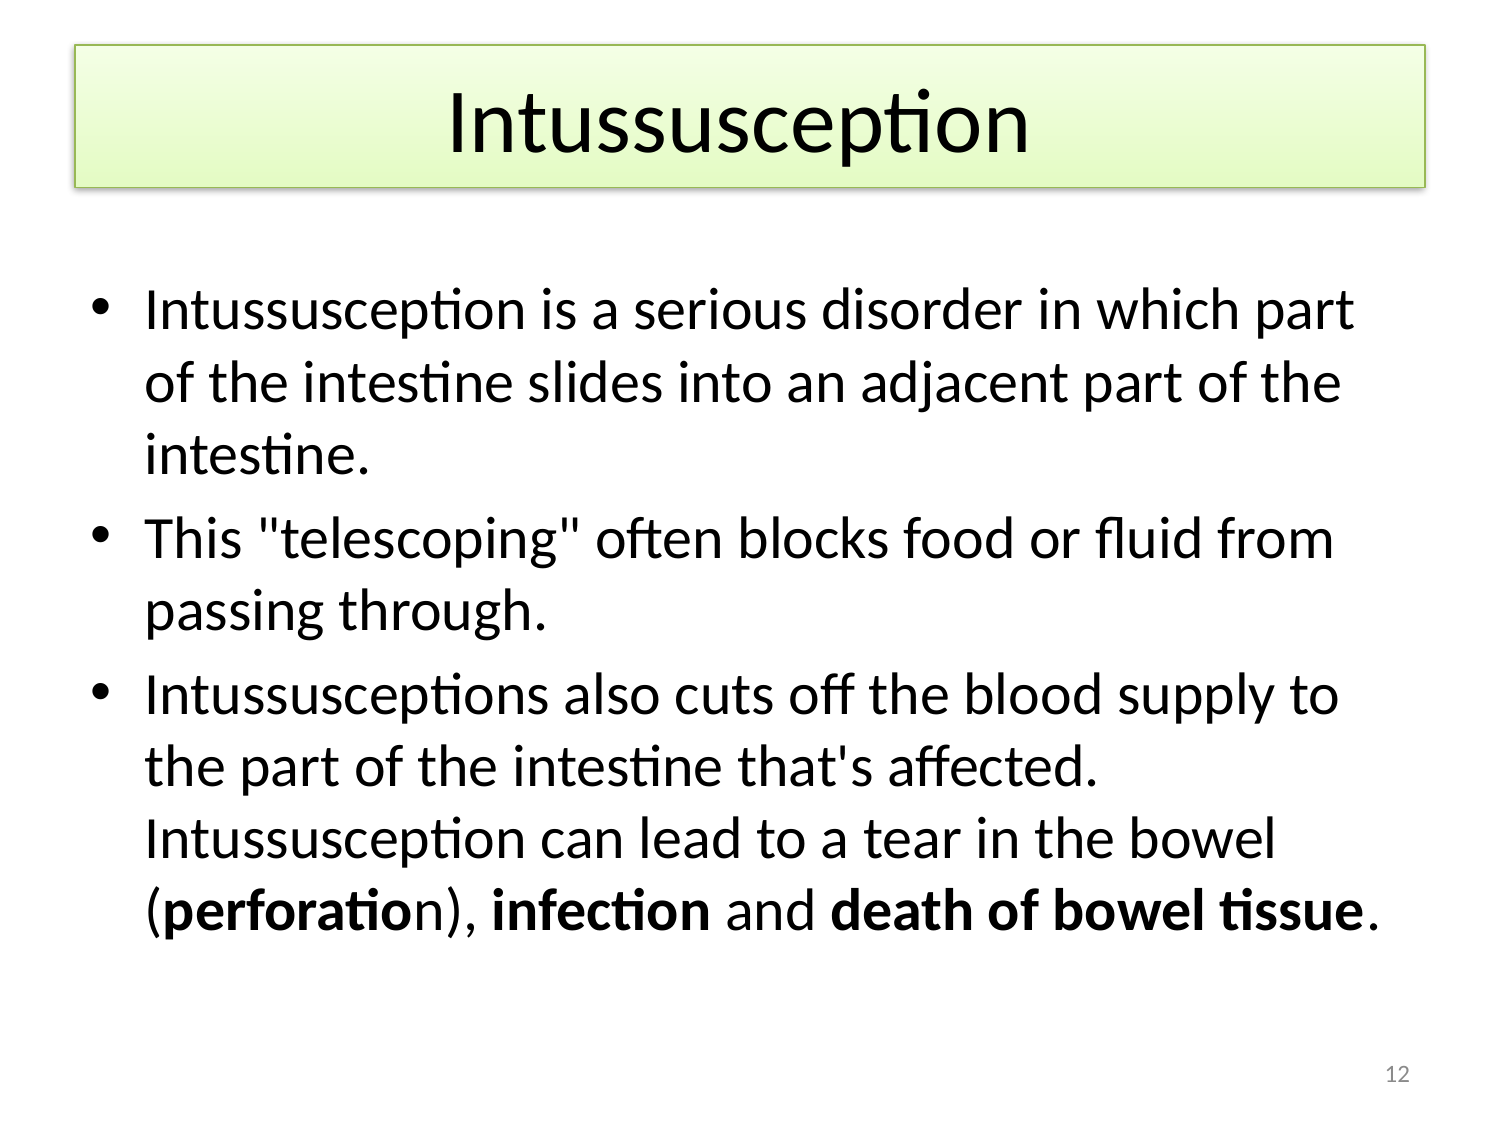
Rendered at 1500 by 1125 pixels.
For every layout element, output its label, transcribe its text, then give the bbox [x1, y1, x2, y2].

title Intussusception [74, 44, 1426, 188]
list Intussusception is a serious disorder in which part of the intestine slides into an adjacent part of the intestine. This "telescoping" often blocks food or fluid from passing through. Intussusceptions also cuts off the blood supply to the part of the intestine that's affected. Intussusception can lead to a tear in the bowel (perforation), infection and death of bowel tissue. [75, 262, 1425, 1005]
slide_number 12 [1074, 1042, 1425, 1103]
